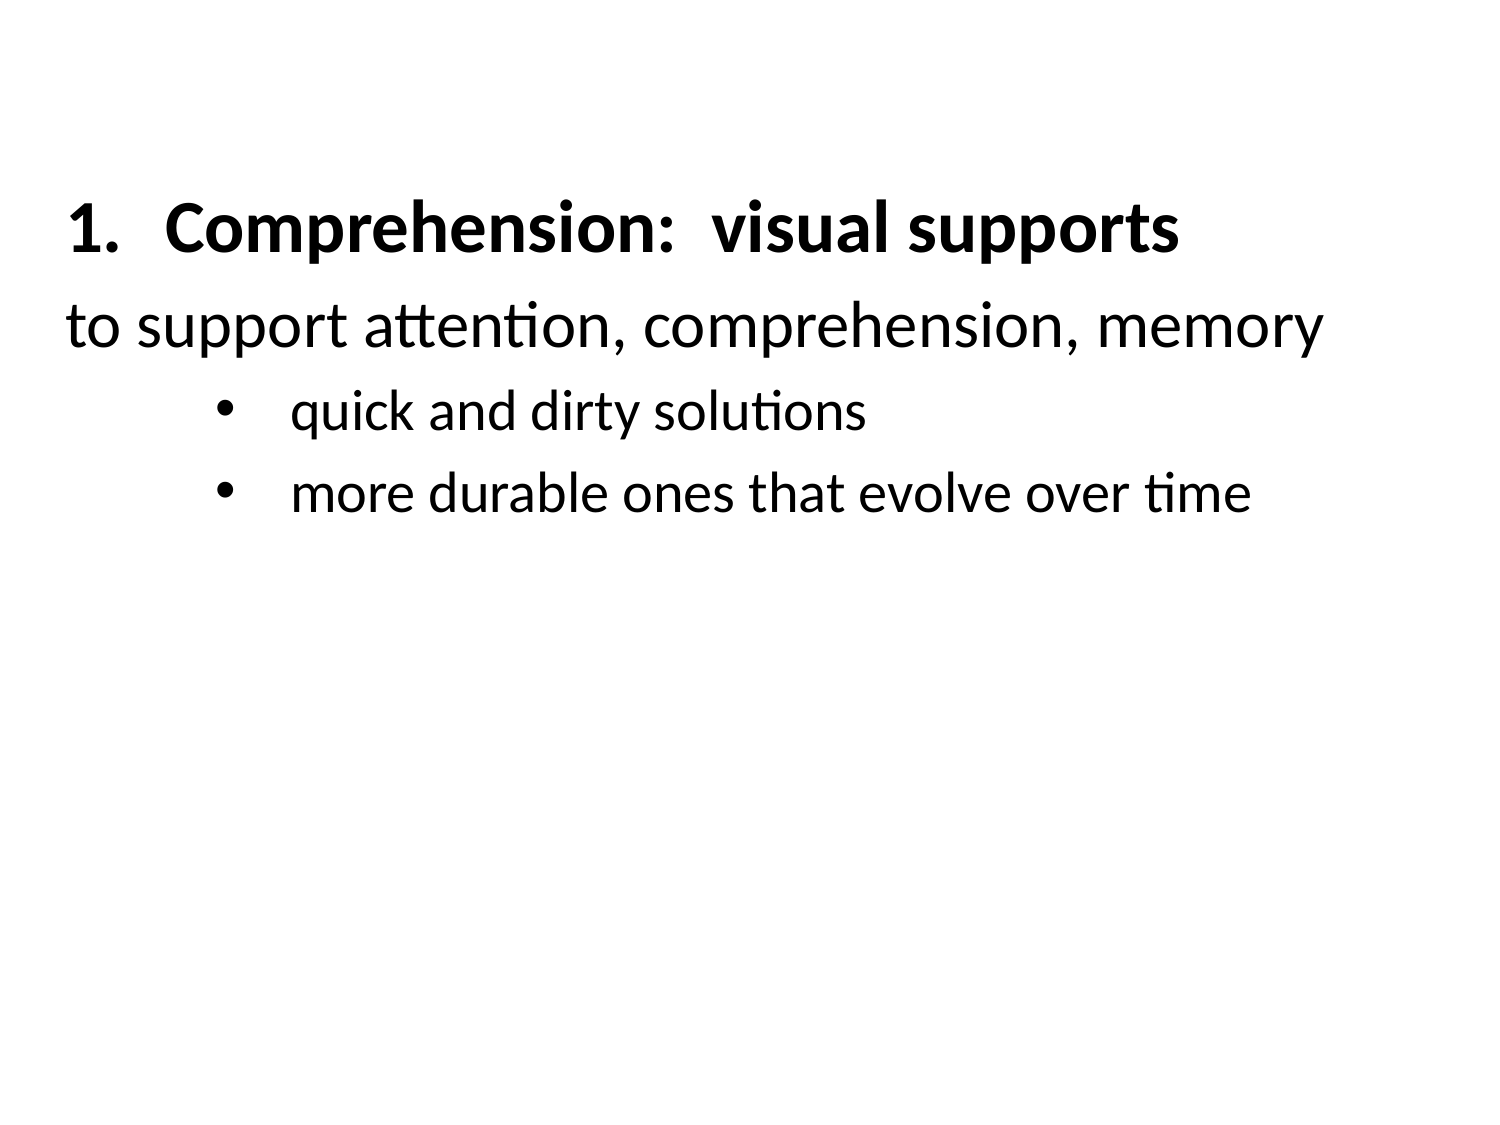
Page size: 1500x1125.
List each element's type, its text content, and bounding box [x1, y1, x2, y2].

list Comprehension: visual supports to support attention, comprehension, memory quick and dirty solutions more durable ones that evolve over time [50, 75, 1450, 1000]
